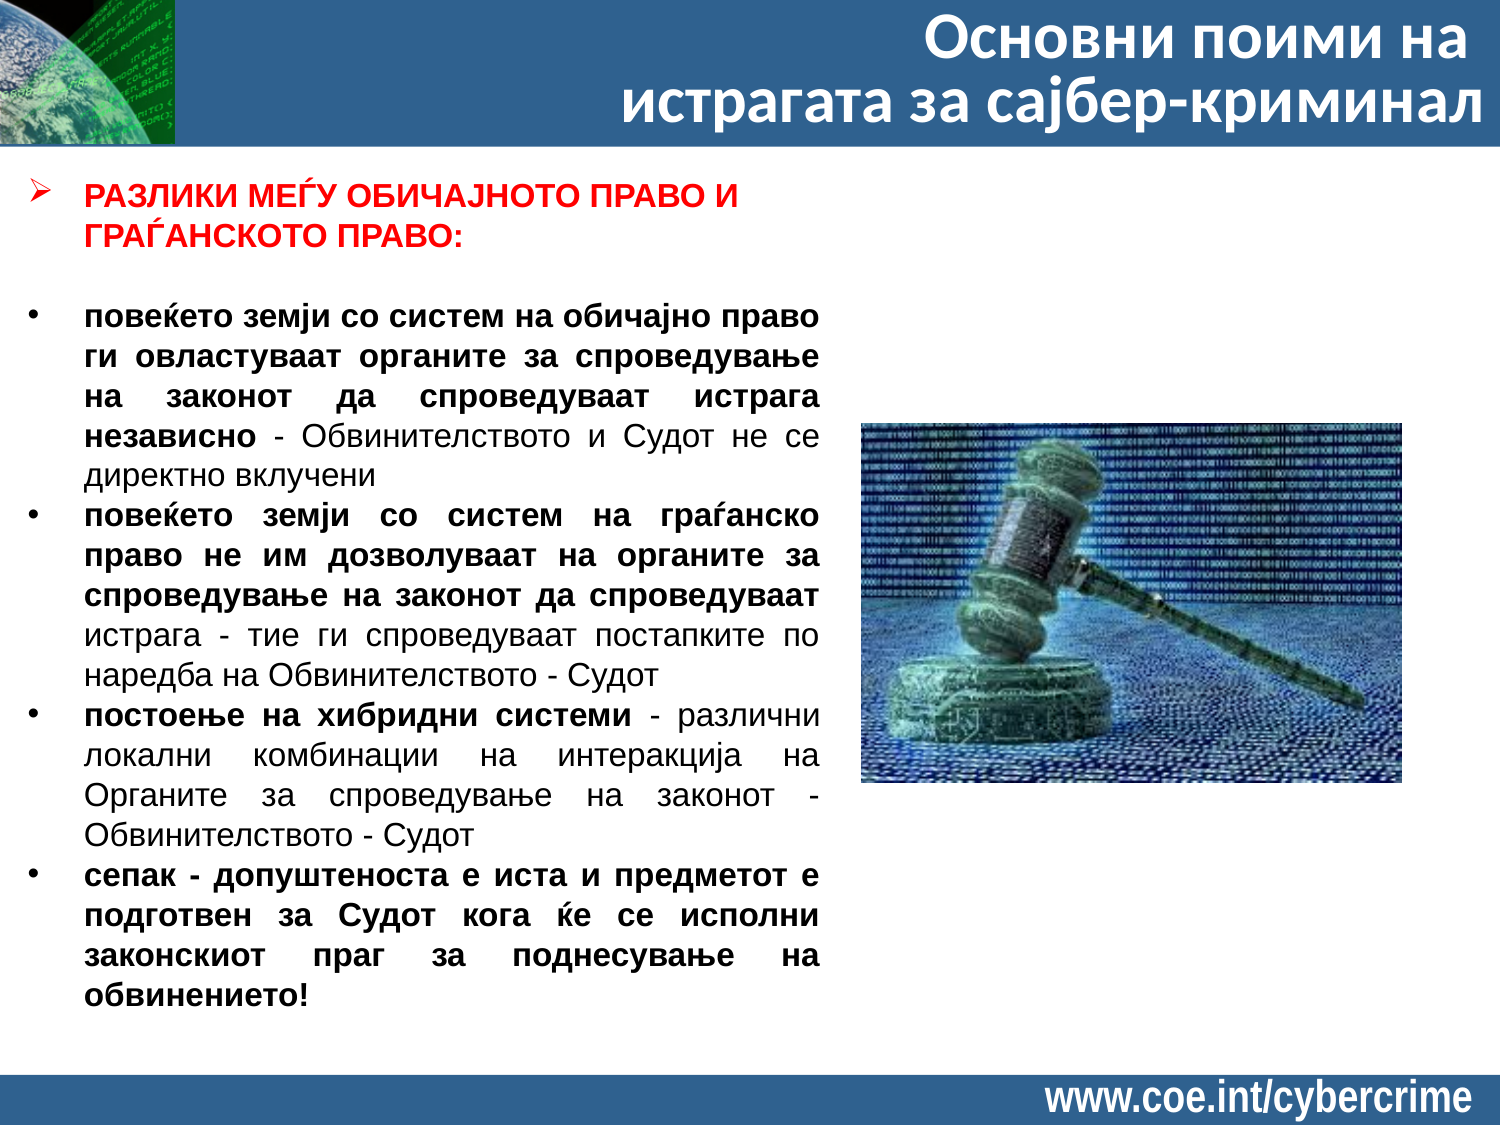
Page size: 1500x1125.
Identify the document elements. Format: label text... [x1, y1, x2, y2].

text_box [0, 1073, 1030, 1125]
text_box РАЗЛИКИ МЕЃУ ОБИЧАЈНОТО ПРАВО И ГРАЃАНСКОТО ПРАВО: повеќето земји со систем на обичајно право ги овластуваат органите за спроведување на законот да спроведуваат истрага независно - Обвинителството и Судот не се директно вклучени повеќето земји со систем на граѓанско право не им дозволуваат на органите за спроведување на законот да спроведуваат истрага - тие ги спроведуваат постапките по наредба на Обвинителството - Судот постоење на хибридни системи - различни локални комбинации на интеракција на Органите за спроведување на законот - Обвинителството - Судот сепак - допуштеноста е иста и предметот е подготвен за Судот кога ќе се исполни законскиот праг за поднесување на обвинението! [12, 166, 836, 1020]
text_box Основни поими на истрагата за сајбер-криминал [177, 0, 1500, 149]
picture [0, 0, 175, 144]
text_box www.coe.int/cybercrime [1030, 1059, 1500, 1125]
picture [861, 423, 1402, 783]
